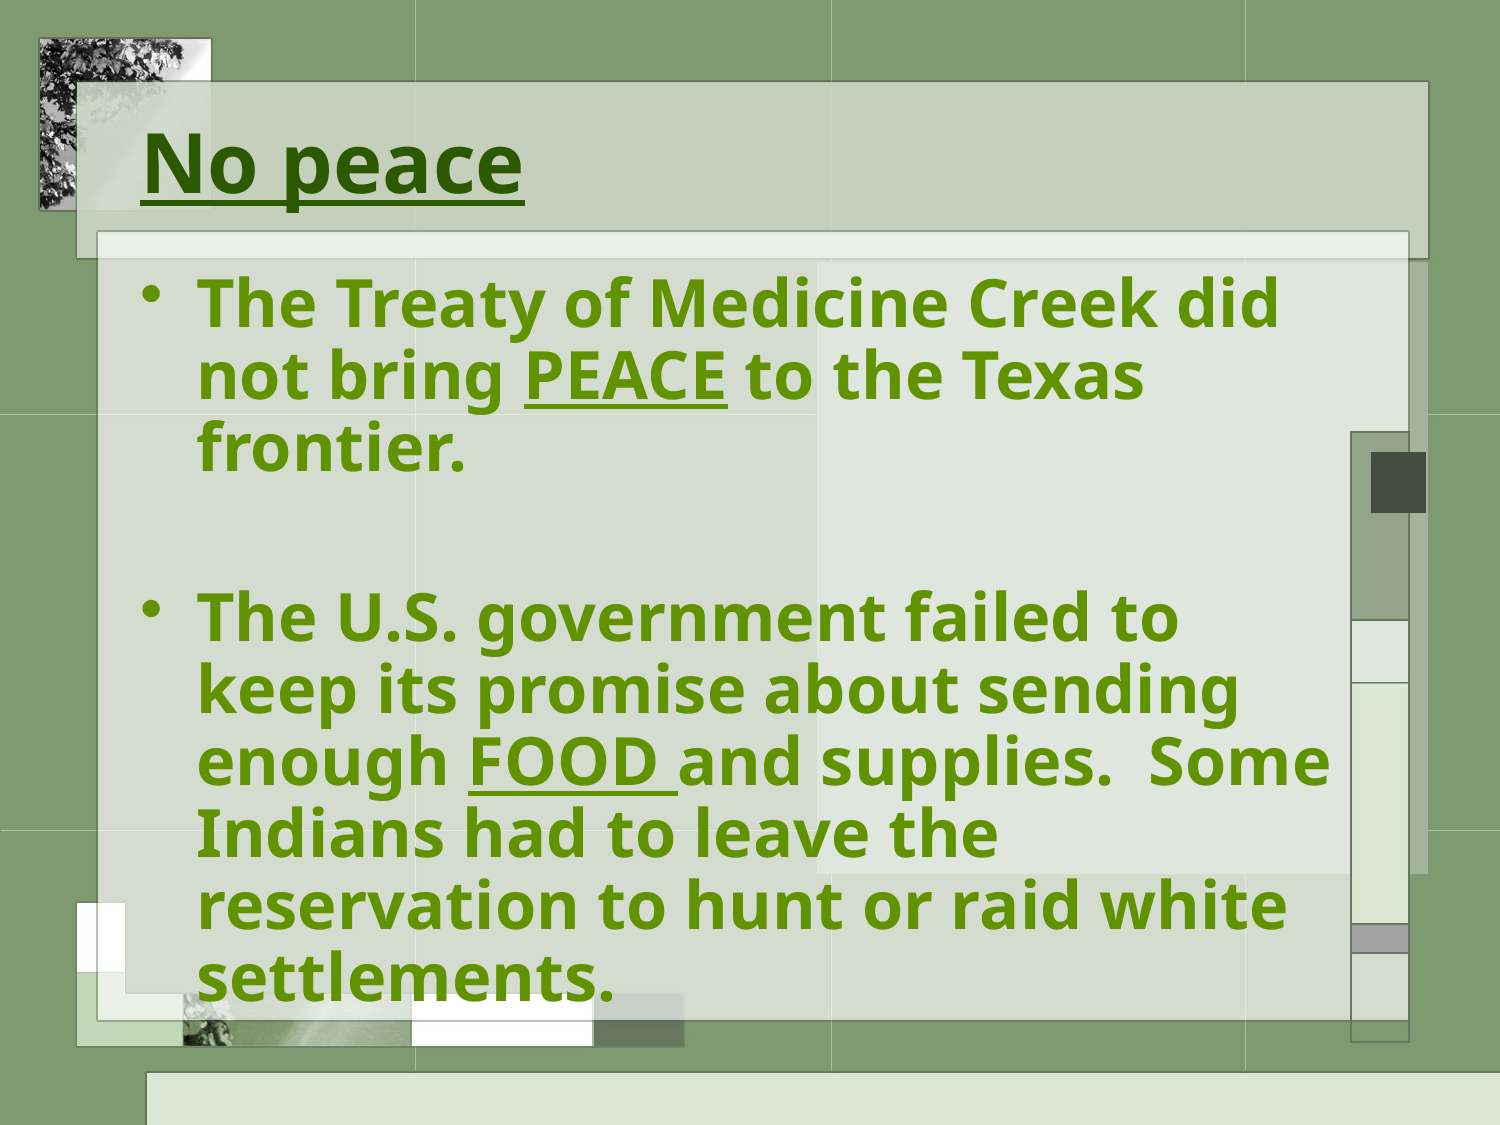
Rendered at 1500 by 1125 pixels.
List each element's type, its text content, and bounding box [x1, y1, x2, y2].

picture [0, 0, 1500, 1125]
list The Treaty of Medicine Creek did not bring PEACE to the Texas frontier. The U.S. government failed to keep its promise about sending enough FOOD and supplies. Some Indians had to leave the reservation to hunt or raid white settlements. [125, 262, 1350, 988]
title No peace [125, 87, 1350, 233]
